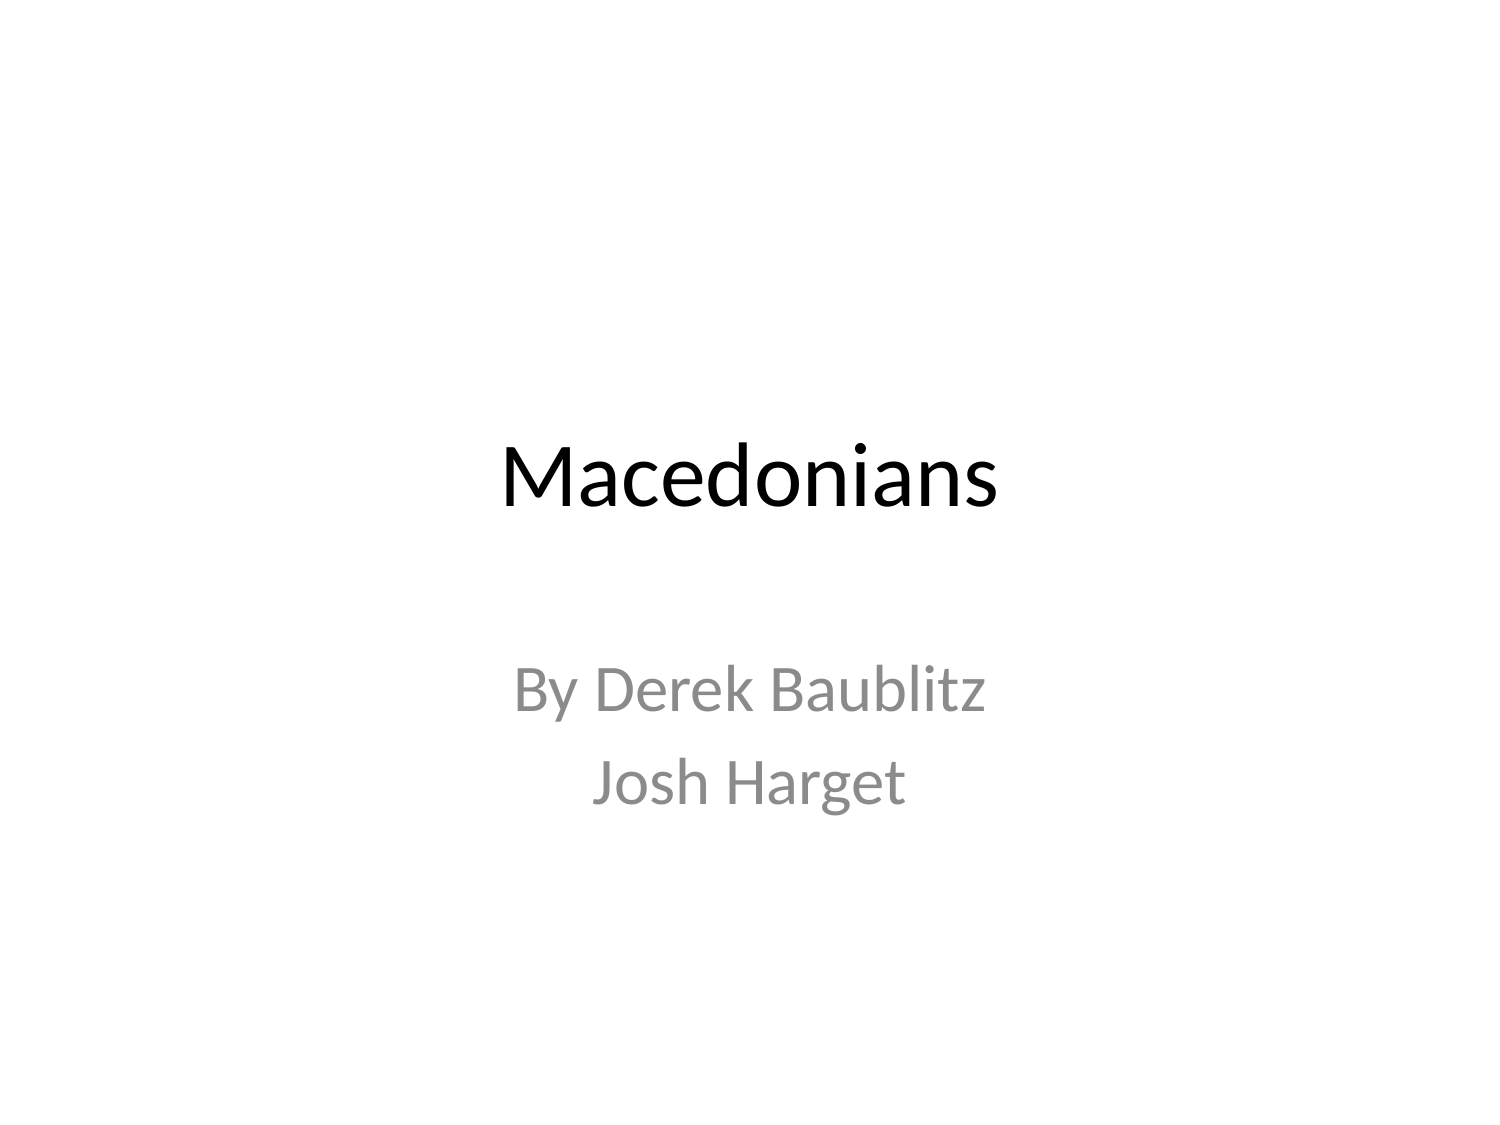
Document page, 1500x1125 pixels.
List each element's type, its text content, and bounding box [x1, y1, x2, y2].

title Macedonians [112, 349, 1388, 591]
subtitle By Derek Baublitz Josh Harget [225, 637, 1275, 925]
